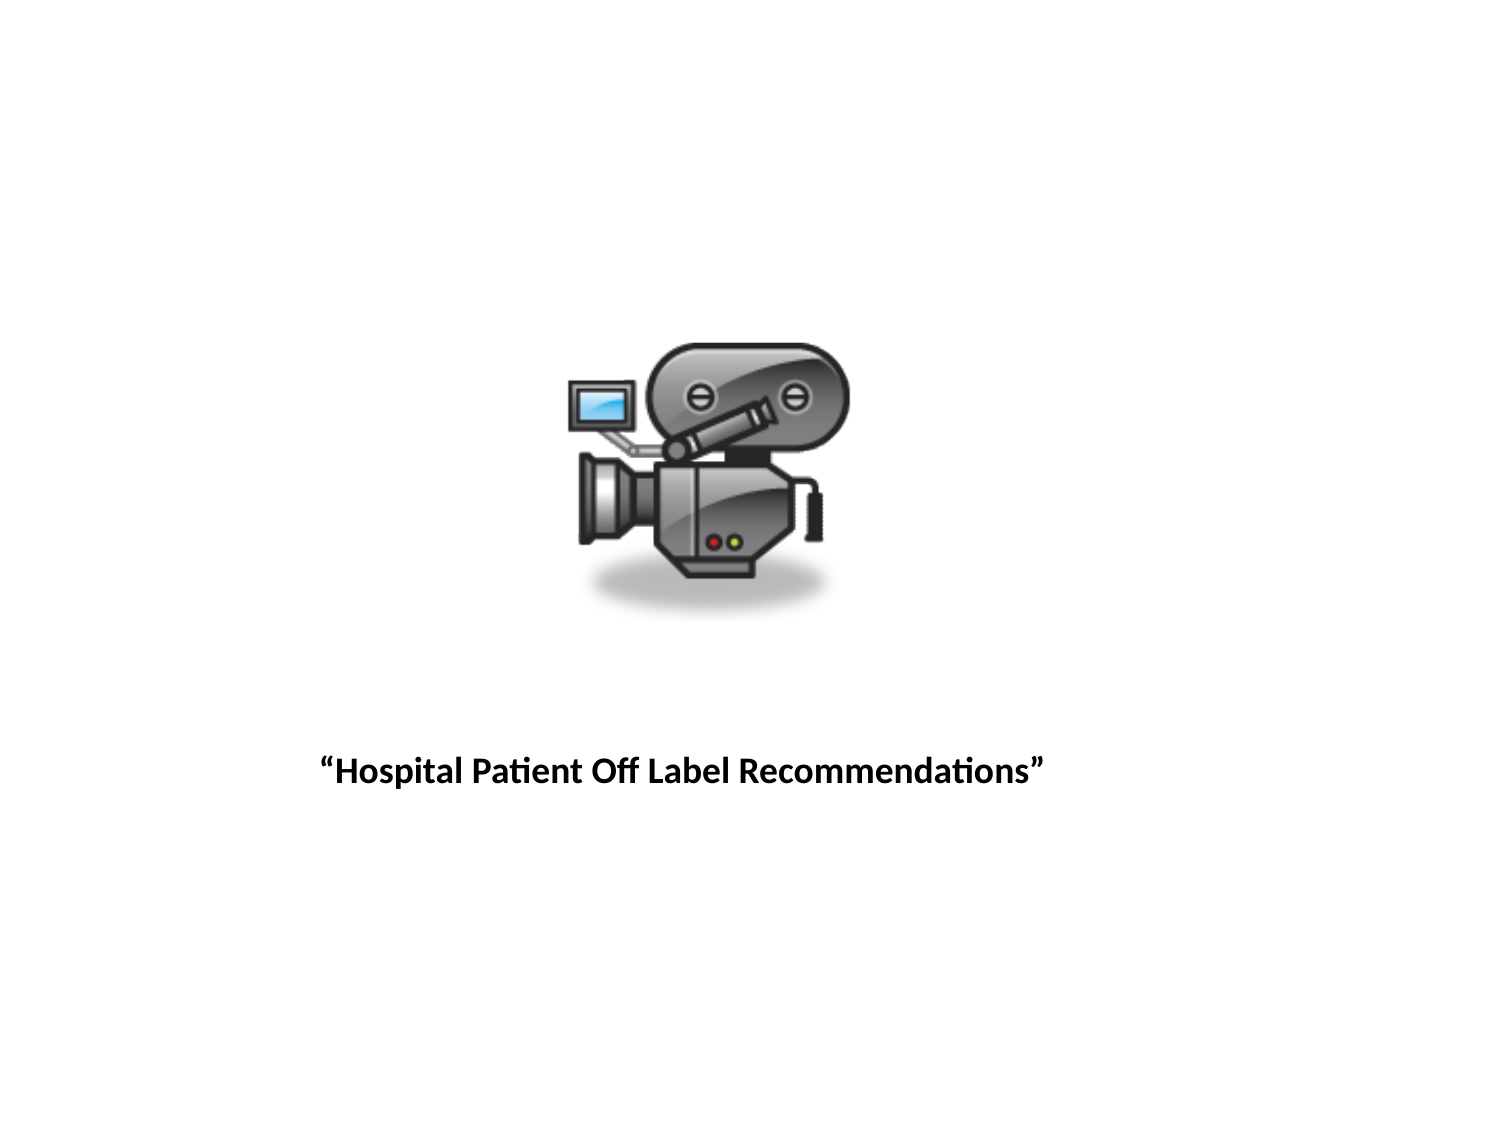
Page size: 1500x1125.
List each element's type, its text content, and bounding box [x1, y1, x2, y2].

text_box “Hospital Patient Off Label Recommendations” [303, 738, 1189, 799]
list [558, 319, 859, 621]
